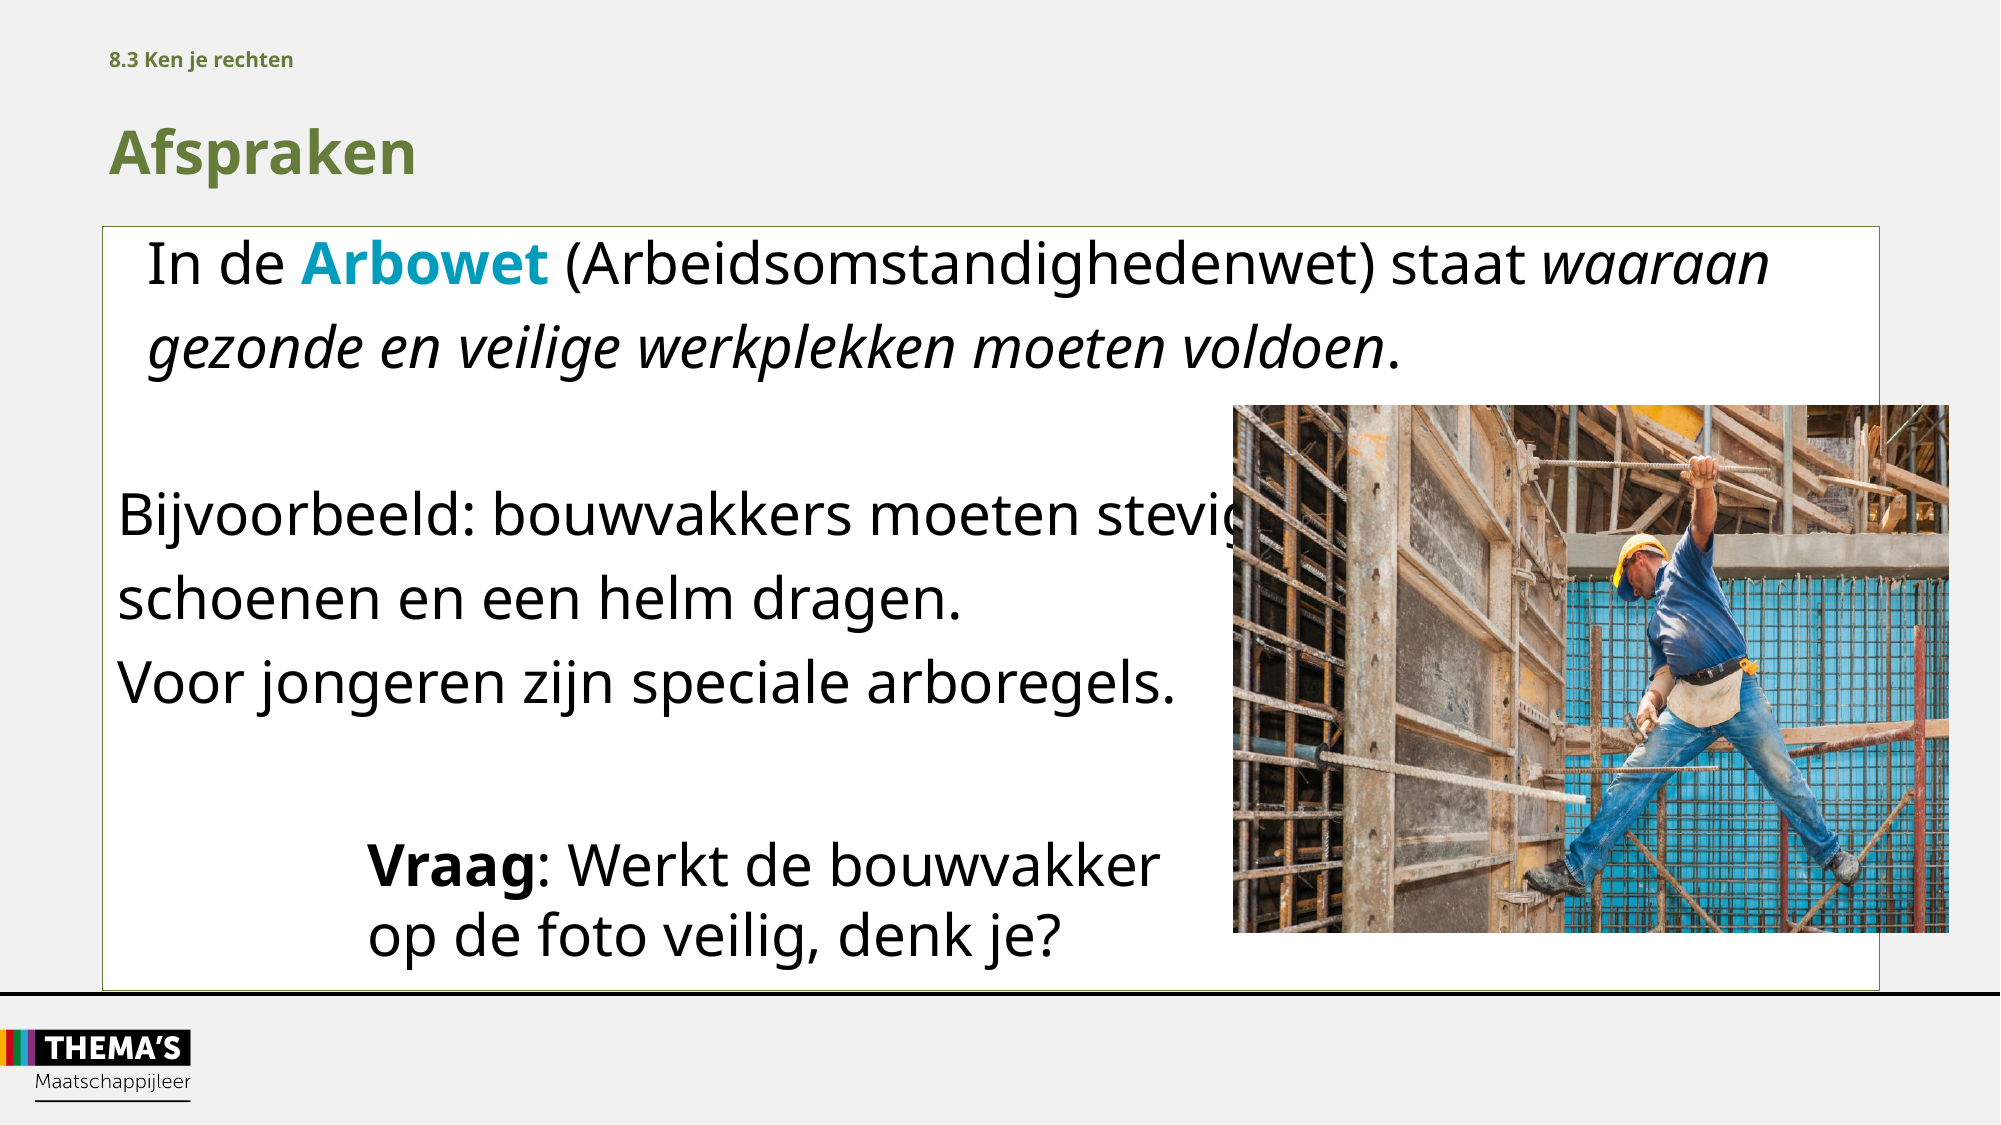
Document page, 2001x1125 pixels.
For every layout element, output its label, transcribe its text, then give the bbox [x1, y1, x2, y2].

text_box Vraag: Werkt de bouwvakker op de foto veilig, denk je? [352, 820, 1192, 975]
picture [1233, 405, 1949, 933]
list Afspraken [94, 114, 1879, 205]
picture [0, 993, 203, 1125]
list 8.3 Ken je rechten [94, 33, 941, 88]
list In de Arbowet (Arbeidsomstandighedenwet) staat waaraan gezonde en veilige werkplekken moeten voldoen. Bijvoorbeeld: bouwvakkers moeten stevige schoenen en een helm dragen. Voor jongeren zijn speciale arboregels. [102, 226, 1880, 991]
